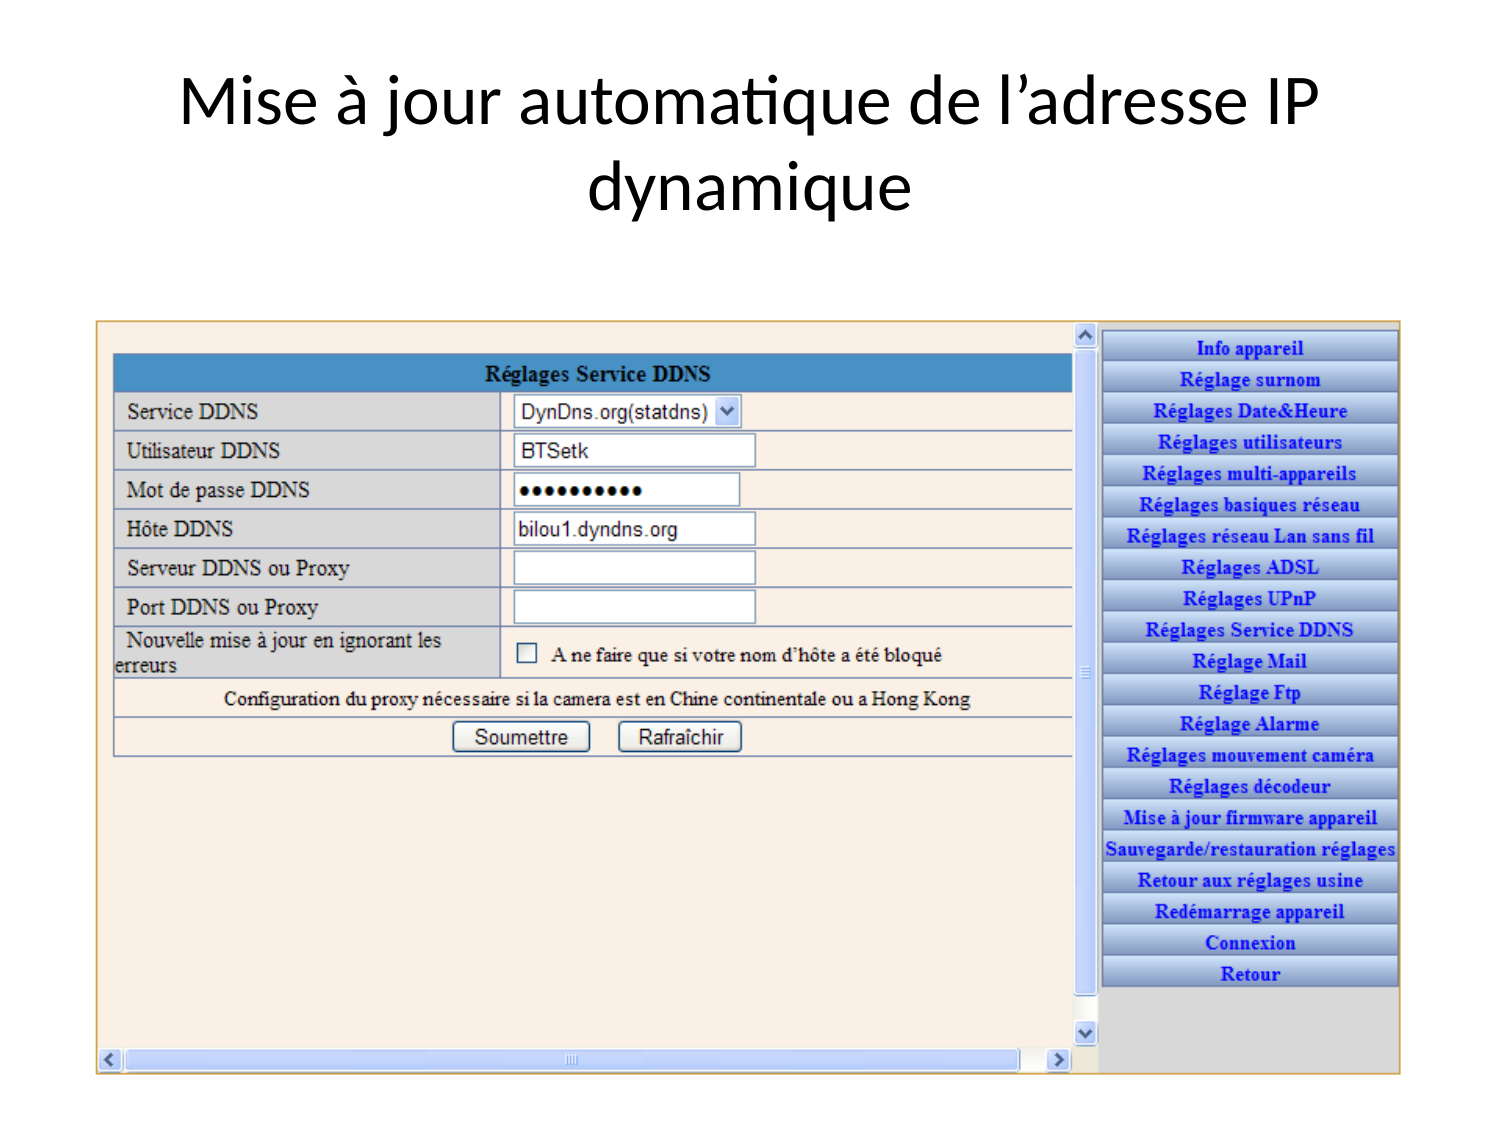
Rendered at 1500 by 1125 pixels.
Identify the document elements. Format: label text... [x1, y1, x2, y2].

title Mise à jour automatique de l’adresse IP dynamique [75, 45, 1425, 233]
picture [93, 316, 1404, 1078]
